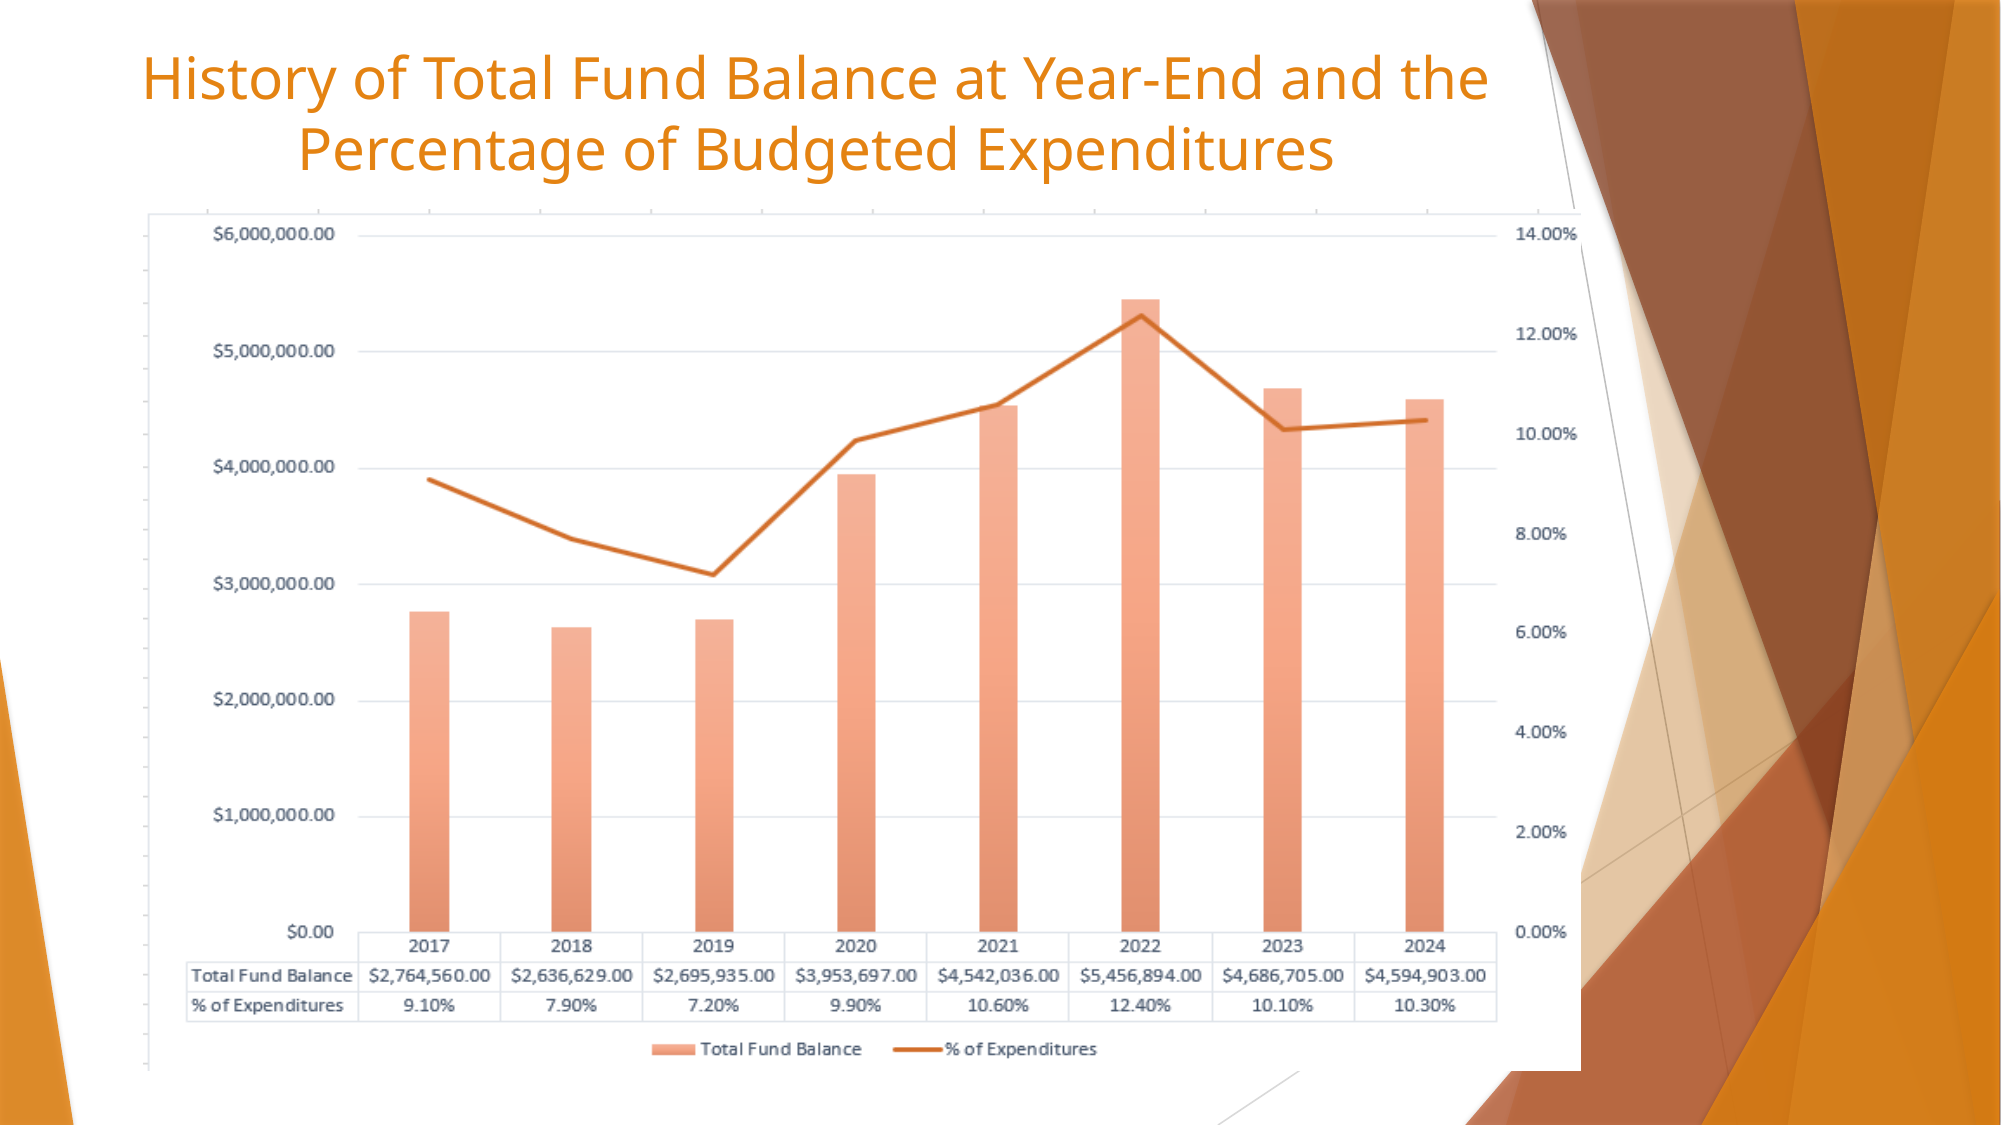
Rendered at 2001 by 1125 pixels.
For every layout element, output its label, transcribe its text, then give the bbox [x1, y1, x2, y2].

title History of Total Fund Balance at Year-End and the Percentage of Budgeted Expenditures [111, 34, 1522, 193]
picture [143, 208, 1581, 1072]
